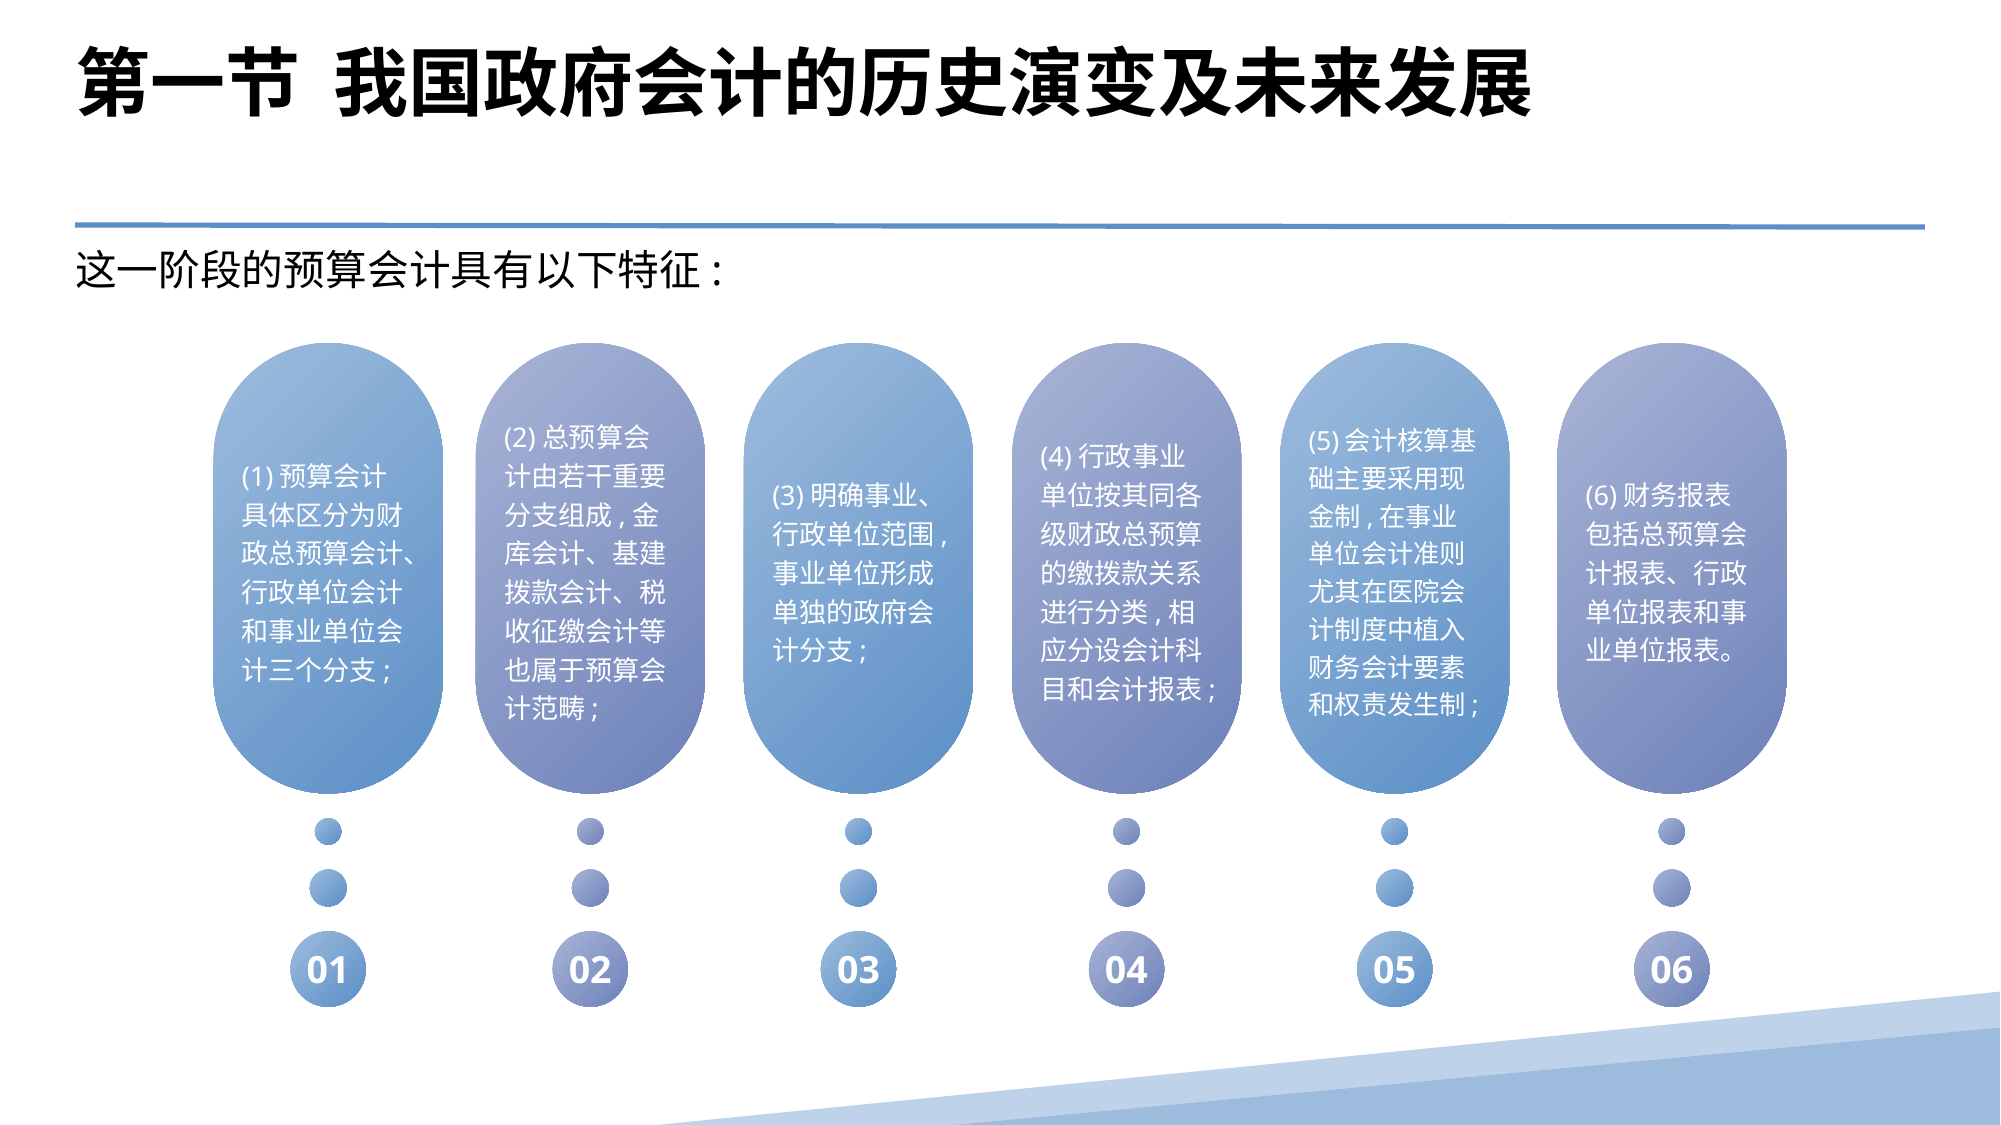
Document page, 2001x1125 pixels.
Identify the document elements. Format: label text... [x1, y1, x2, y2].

text_box [1652, 868, 1692, 908]
text_box (4)行政事业单位按其同各级财政总预算的缴拨款关系进行分类,相应分设会计科目和会计报表; [1025, 396, 1228, 742]
text_box [1773, 401, 1788, 735]
text_box [230, 342, 426, 396]
text_box 05 [1356, 930, 1434, 991]
text_box (5)会计核算基础主要采用现金制,在事业单位会计准则尤其在医院会计制度中植入财务会计要素和权责发生制; [1293, 396, 1496, 742]
text_box (1)预算会计具体区分为财政总预算会计、行政单位会计和事业单位会计三个分支; [227, 396, 429, 742]
text_box [1575, 742, 1769, 795]
text_box 06 [1633, 930, 1711, 991]
text_box [742, 402, 757, 735]
text_box [761, 742, 956, 795]
text_box [1297, 742, 1492, 795]
text_box 02 [551, 930, 629, 1008]
text_box [1296, 342, 1493, 396]
text_box [1574, 342, 1770, 396]
text_box (2)总预算会计由若干重要分支组成,金库会计、基建拨款会计、税收征缴会计等也属于预算会计范畴; [489, 396, 692, 742]
text_box [1112, 817, 1141, 846]
text_box [1496, 402, 1511, 735]
text_box (6)财务报表包括总预算会计报表、行政单位报表和事业单位报表。 [1570, 396, 1773, 742]
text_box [656, 991, 2000, 1125]
text_box [960, 402, 974, 734]
text_box [1029, 742, 1224, 795]
text_box [1107, 868, 1147, 908]
text_box [570, 868, 610, 908]
text_box 这一阶段的预算会计具有以下特征: [75, 233, 1925, 309]
text_box [492, 342, 689, 396]
text_box [1380, 817, 1409, 846]
text_box [493, 742, 688, 795]
text_box [838, 868, 878, 908]
text_box [1279, 402, 1293, 734]
text_box [576, 817, 605, 846]
text_box [212, 401, 227, 735]
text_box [74, 224, 1925, 228]
text_box [1011, 402, 1025, 734]
text_box [1375, 868, 1415, 908]
text_box (3)明确事业、行政单位范围,事业单位形成单独的政府会计分支; [757, 396, 960, 742]
text_box 03 [819, 930, 898, 991]
text_box [1657, 817, 1687, 846]
text_box [760, 342, 957, 396]
text_box [844, 817, 873, 846]
text_box [1228, 402, 1243, 735]
text_box [1028, 342, 1225, 396]
text_box 第一节 我国政府会计的历史演变及未来发展 [75, 24, 1925, 125]
text_box 01 [289, 930, 367, 1008]
text_box [429, 401, 444, 736]
text_box [692, 402, 706, 734]
text_box [313, 817, 343, 846]
text_box [231, 742, 425, 795]
text_box [474, 402, 489, 735]
text_box [308, 868, 348, 908]
text_box [1556, 403, 1570, 734]
text_box 04 [1087, 930, 1166, 991]
